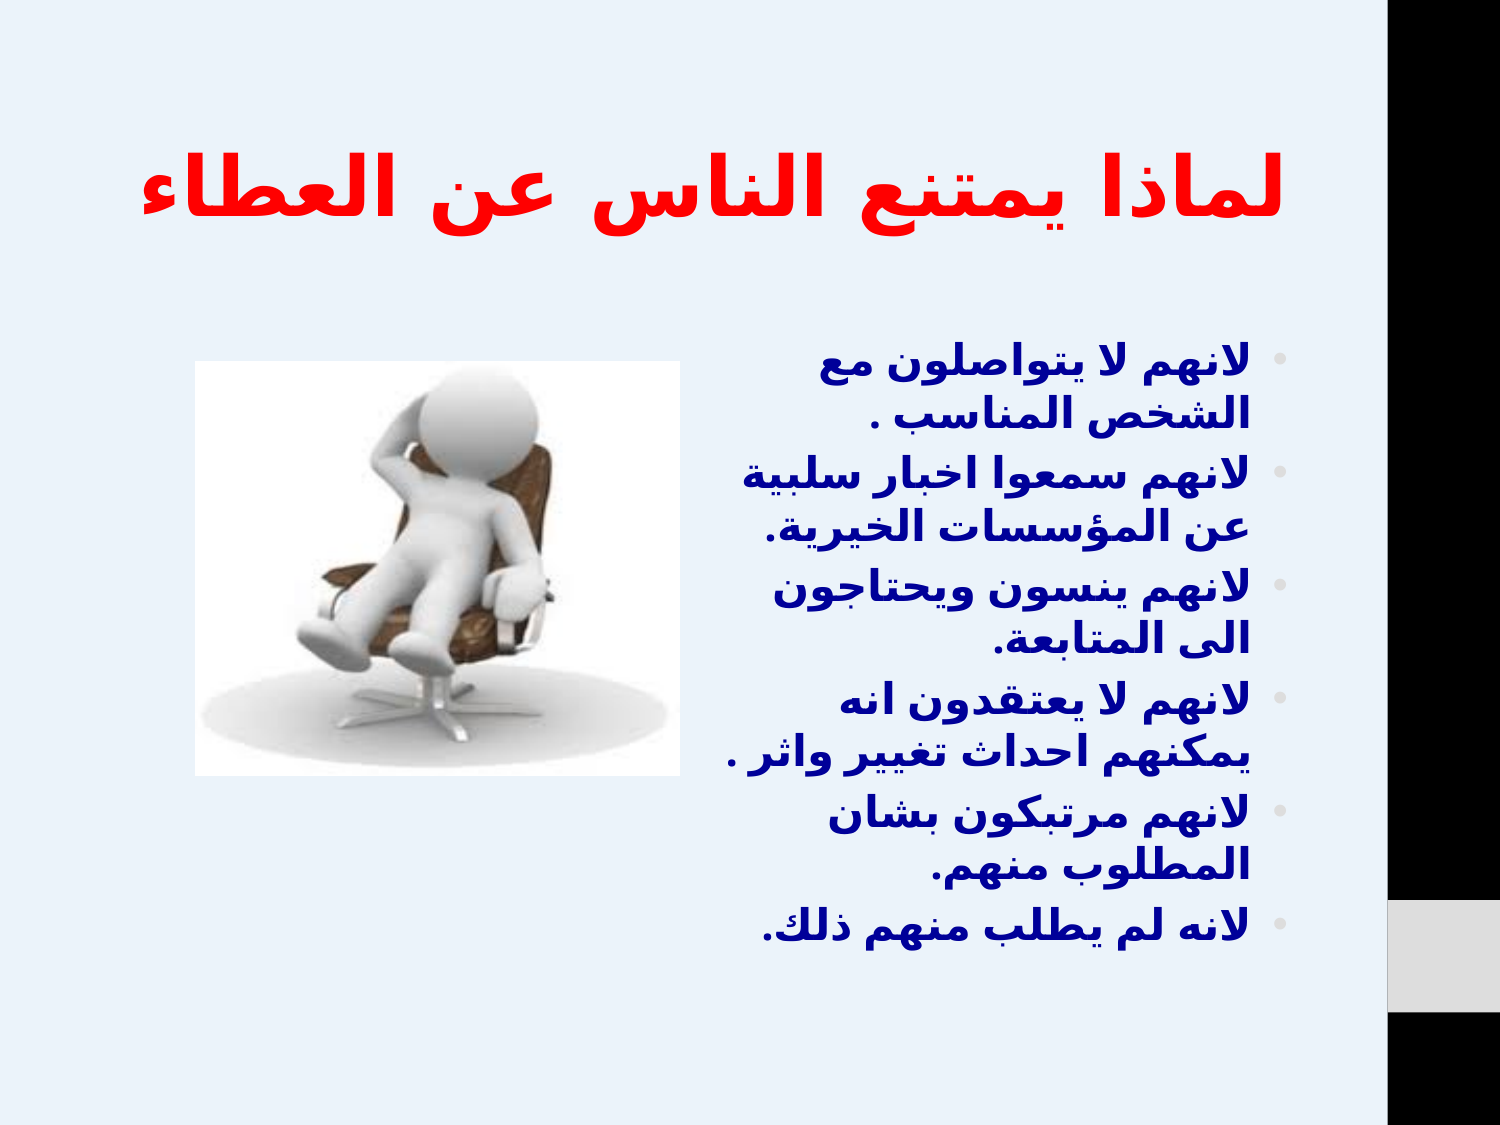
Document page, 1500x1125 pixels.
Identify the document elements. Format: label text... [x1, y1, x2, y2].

picture [194, 361, 680, 776]
text_box لانهم لا يتواصلون مع الشخص المناسب . لانهم سمعوا اخبار سلبية عن المؤسسات الخيرية. لانهم ينسون ويحتاجون الى المتابعة. لانهم لا يعتقدون انه يمكنهم احداث تغيير واثر . لانهم مرتبكون بشان المطلوب منهم. لانه لم يطلب منهم ذلك. [699, 324, 1317, 1000]
text_box لماذا يمتنع الناس عن العطاء [94, 125, 1304, 241]
